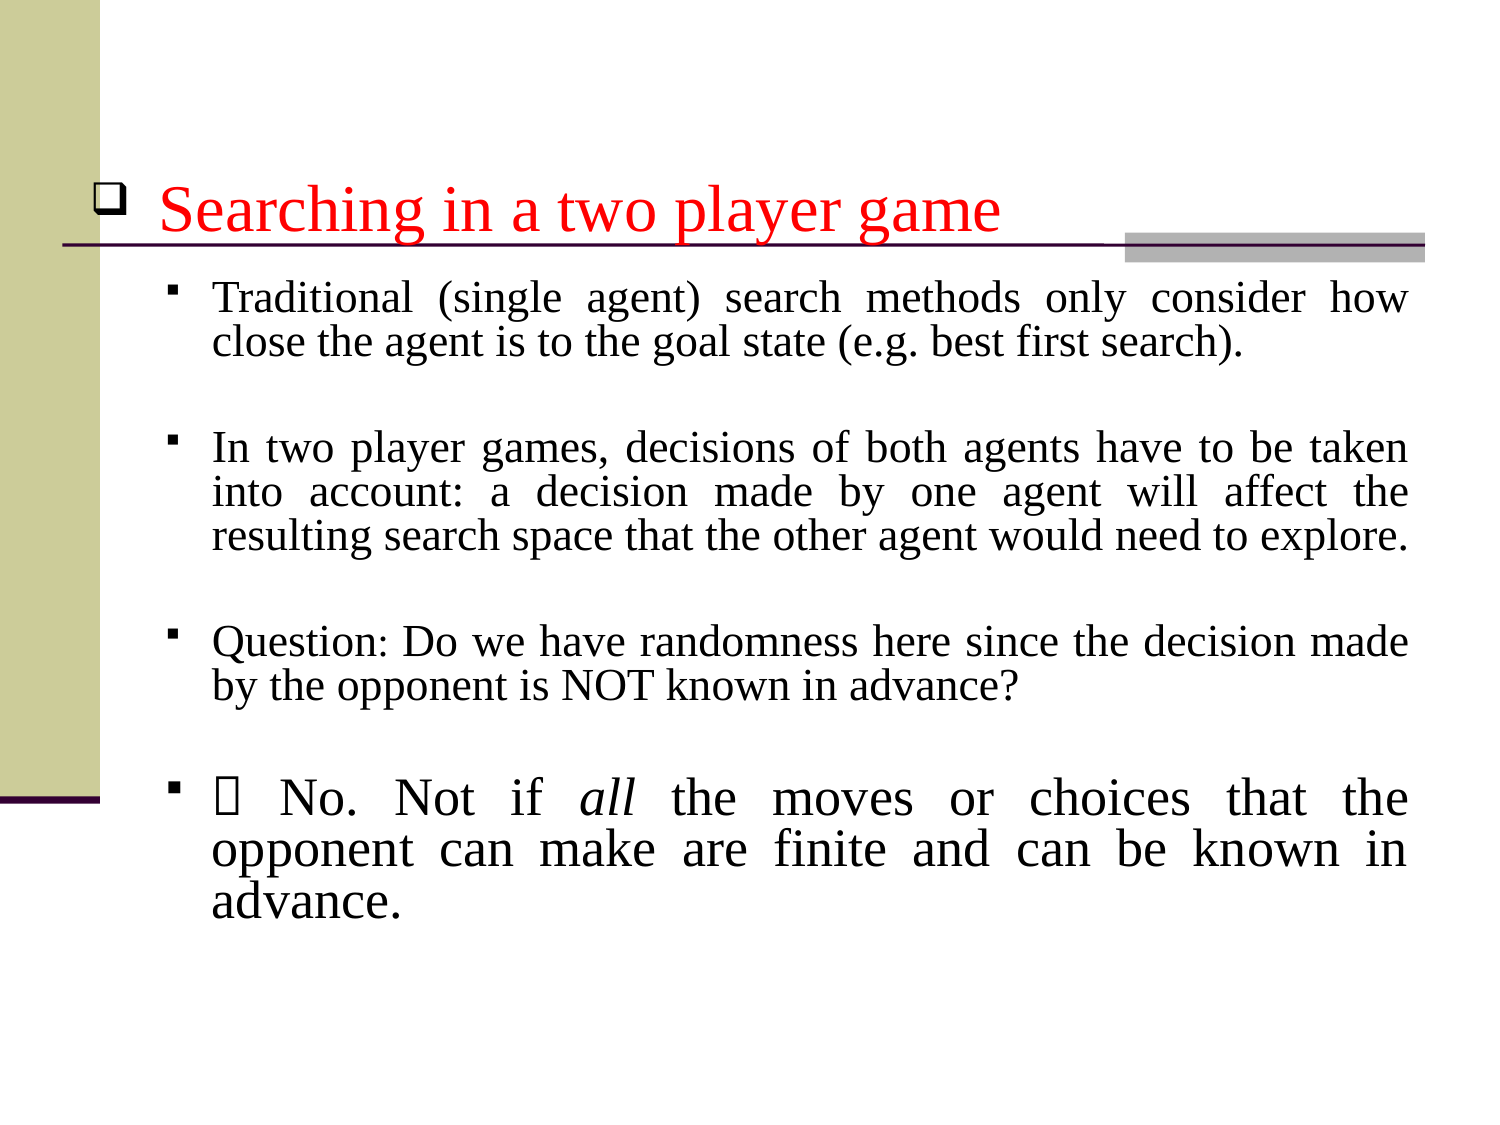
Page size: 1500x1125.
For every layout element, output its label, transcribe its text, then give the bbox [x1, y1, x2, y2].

list Searching in a two player game Traditional (single agent) search methods only consider how close the agent is to the goal state (e.g. best first search). In two player games, decisions of both agents have to be taken into account: a decision made by one agent will affect the resulting search space that the other agent would need to explore. Question: Do we have randomness here since the decision made by the opponent is NOT known in advance?  No. Not if all the moves or choices that the opponent can make are finite and can be known in advance. [74, 172, 1426, 1006]
